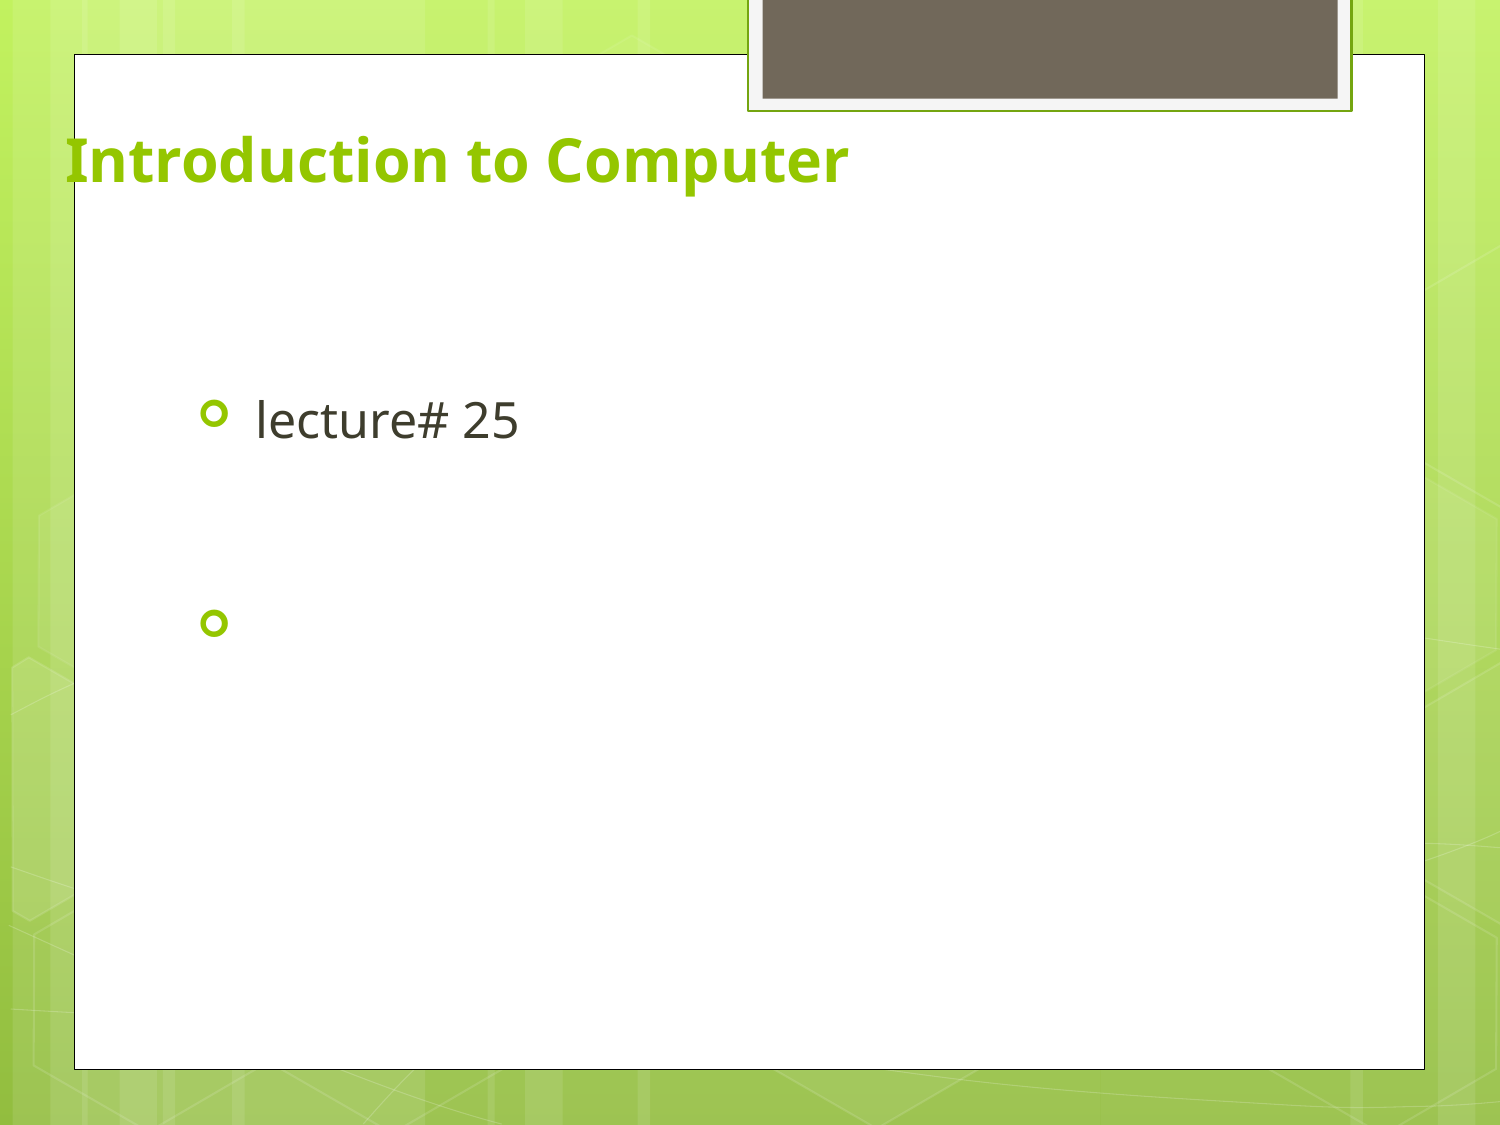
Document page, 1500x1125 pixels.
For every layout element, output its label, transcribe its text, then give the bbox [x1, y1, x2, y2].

title Introduction to Computer [50, 112, 1450, 275]
list lecture# 25 [171, 381, 1283, 957]
